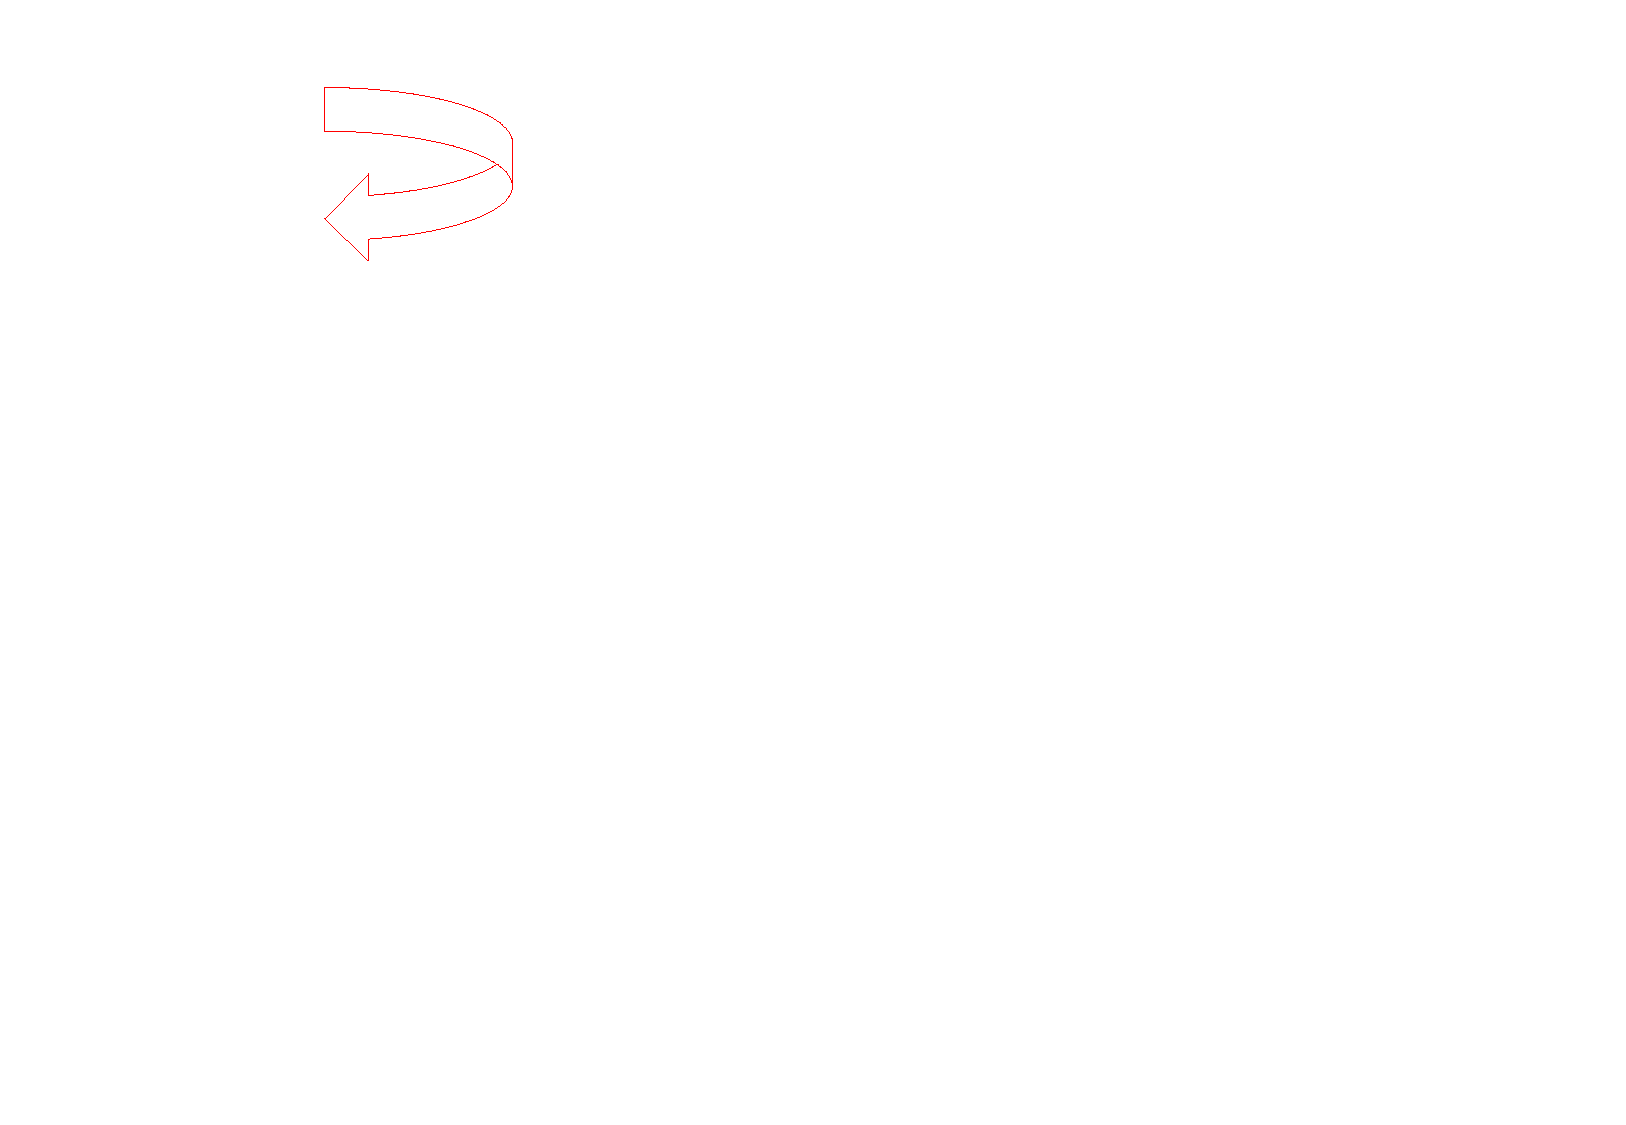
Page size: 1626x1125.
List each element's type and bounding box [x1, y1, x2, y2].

text_box [324, 87, 513, 261]
